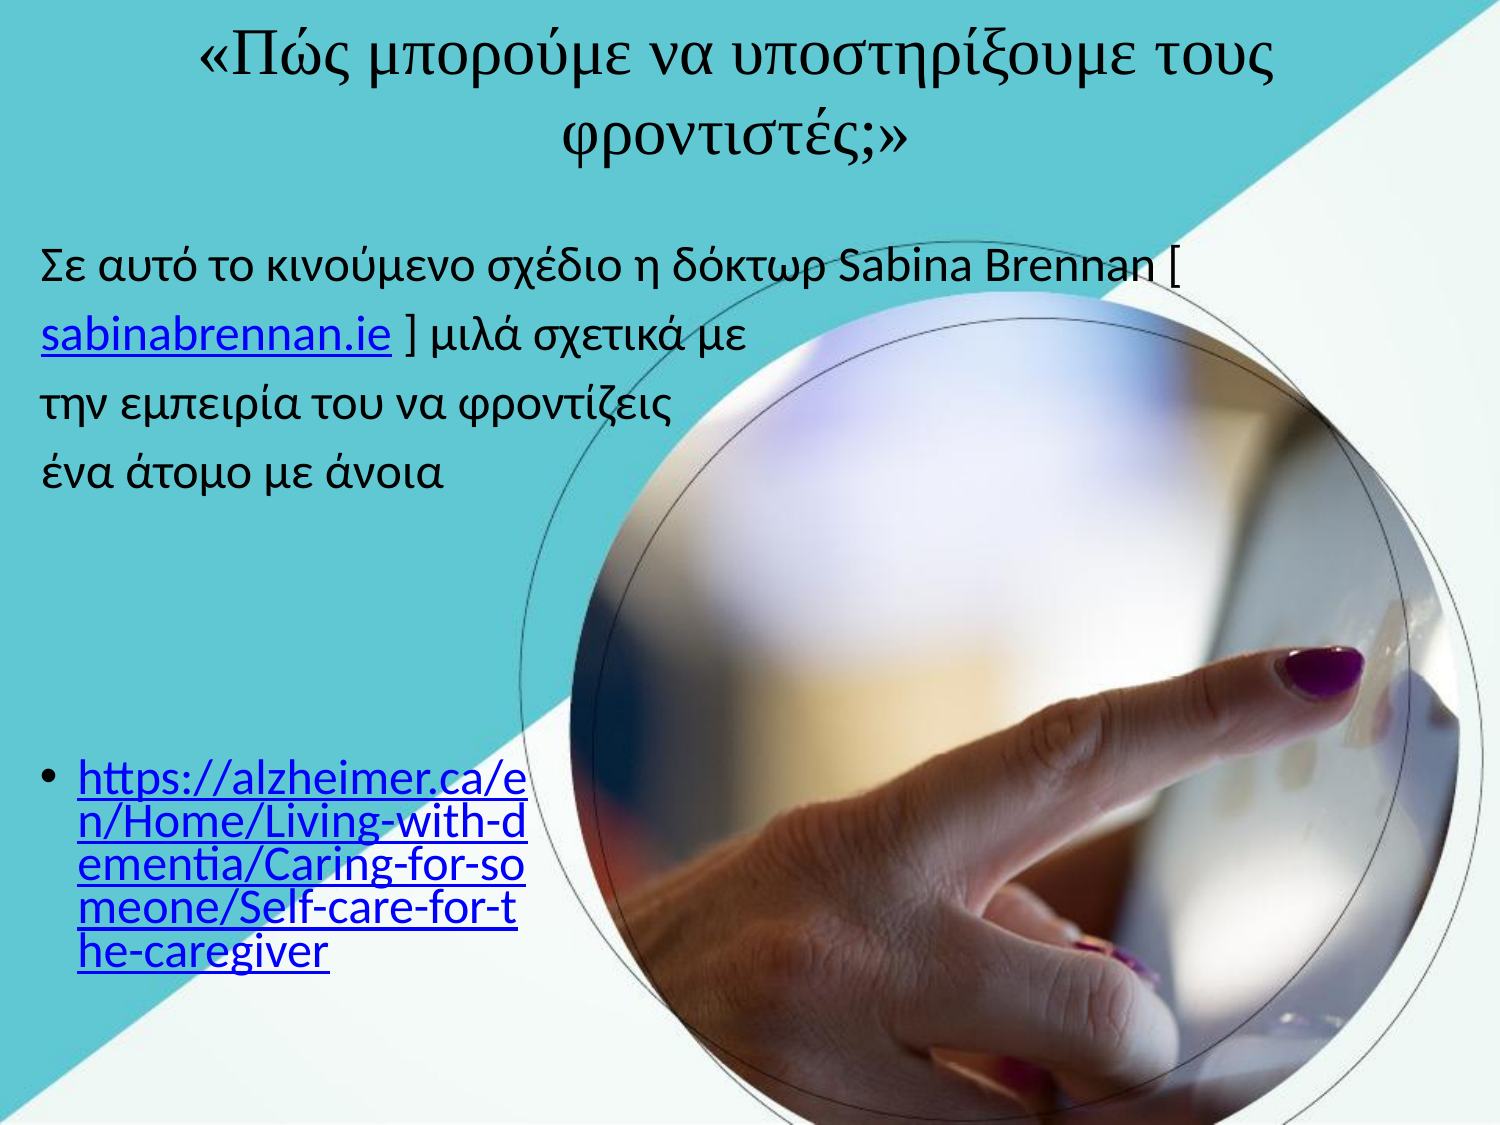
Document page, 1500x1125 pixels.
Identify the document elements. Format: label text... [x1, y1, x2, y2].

picture [0, 0, 1500, 1125]
text_box https://alzheimer.ca/en/Home/Living-with-dementia/Caring-for-someone/Self-care-for-the-caregiver [24, 677, 545, 813]
text_box «Πώς μπορούμε να υποστηρίξουμε τους φροντιστές;» [103, 0, 1370, 175]
text_box Σε αυτό το κινούμενο σχέδιο η δόκτωρ Sabina Brennan [ sabinabrennan.ie ] μιλά σχετικά με την εμπειρία του να φροντίζεις ένα άτομο με άνοια [25, 214, 1215, 506]
